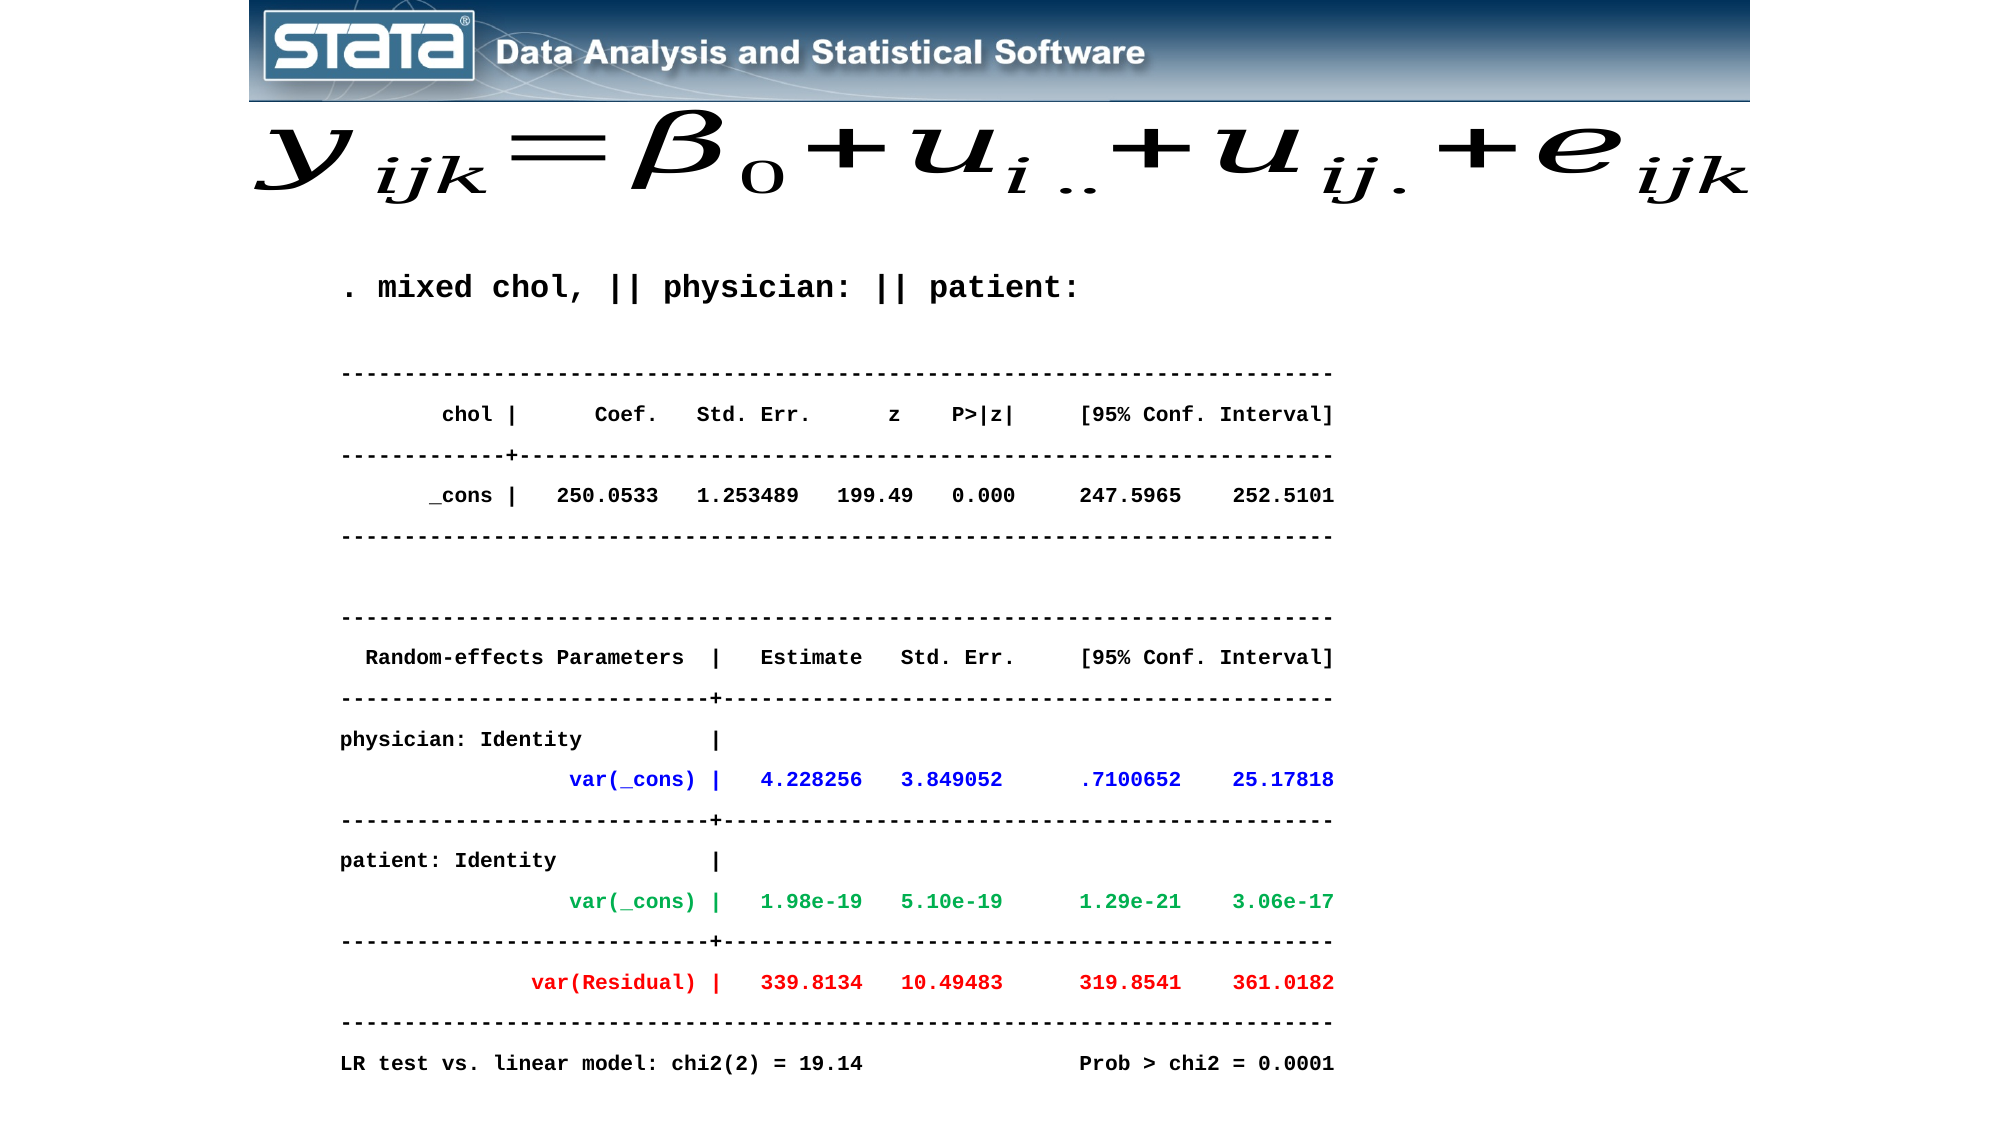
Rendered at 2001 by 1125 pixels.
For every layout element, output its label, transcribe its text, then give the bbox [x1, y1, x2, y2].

list . mixed chol, || physician: || patient: ------------------------------------------------------------------------------ chol | Coef. Std. Err. z P>|z| [95% Conf. Interval] -------------+---------------------------------------------------------------- _cons | 250.0533 1.253489 199.49 0.000 247.5965 252.5101 ------------------------------------------------------------------------------ ------------------------------------------------------------------------------ Random-effects Parameters | Estimate Std. Err. [95% Conf. Interval] -----------------------------+------------------------------------------------ physician: Identity | var(_cons) | 4.228256 3.849052 .7100652 25.17818 -----------------------------+------------------------------------------------ patient: Identity | var(_cons) | 1.98e-19 5.10e-19 1.29e-21 3.06e-17 -----------------------------+------------------------------------------------ var(Residual) | 339.8134 10.49483 319.8541 361.0182 ------------------------------------------------------------------------------ LR test vs. linear model: chi2(2) = 19.14 Prob > chi2 = 0.0001 [324, 262, 1675, 1088]
picture [249, 0, 1750, 102]
